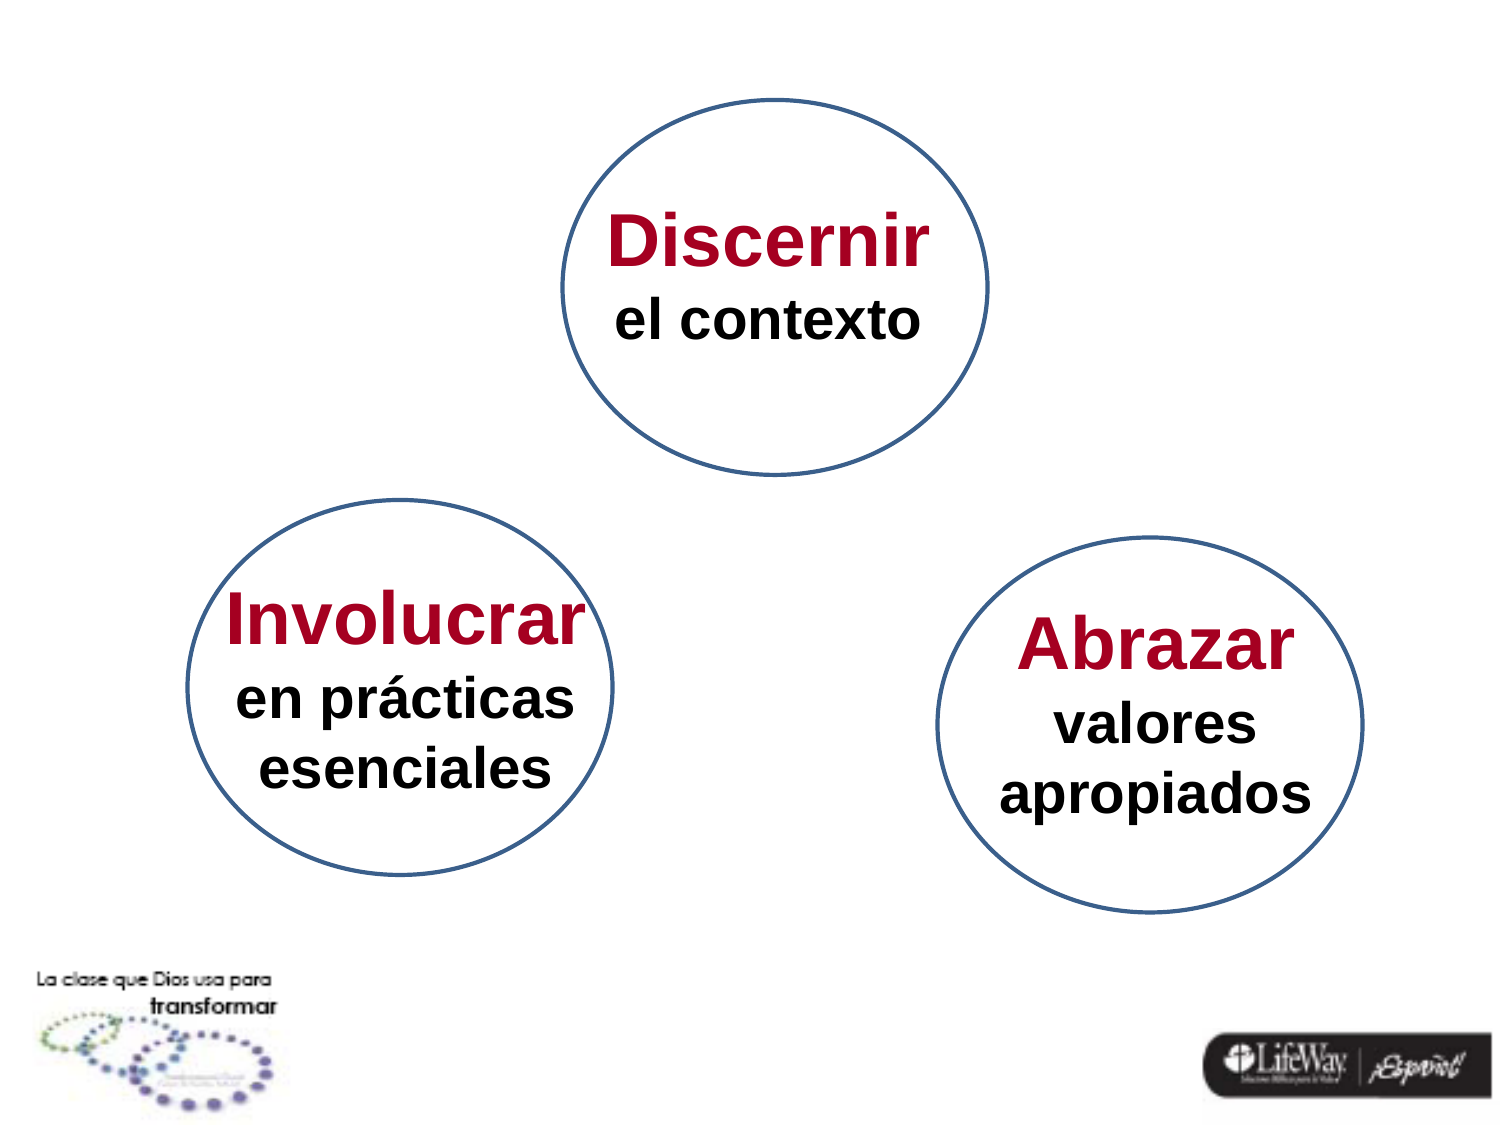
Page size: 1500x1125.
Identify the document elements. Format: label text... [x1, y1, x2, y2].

text_box [973, 833, 1327, 915]
text_box [595, 97, 955, 183]
text_box [576, 359, 974, 478]
text_box Discernir el contexto [549, 183, 988, 359]
text_box [239, 497, 561, 562]
text_box [1002, 535, 1298, 587]
text_box Abrazar valores apropiados [937, 587, 1375, 833]
text_box Involucrar en prácticas esenciales [187, 562, 625, 888]
picture [24, 937, 307, 1125]
picture [1196, 1027, 1500, 1125]
